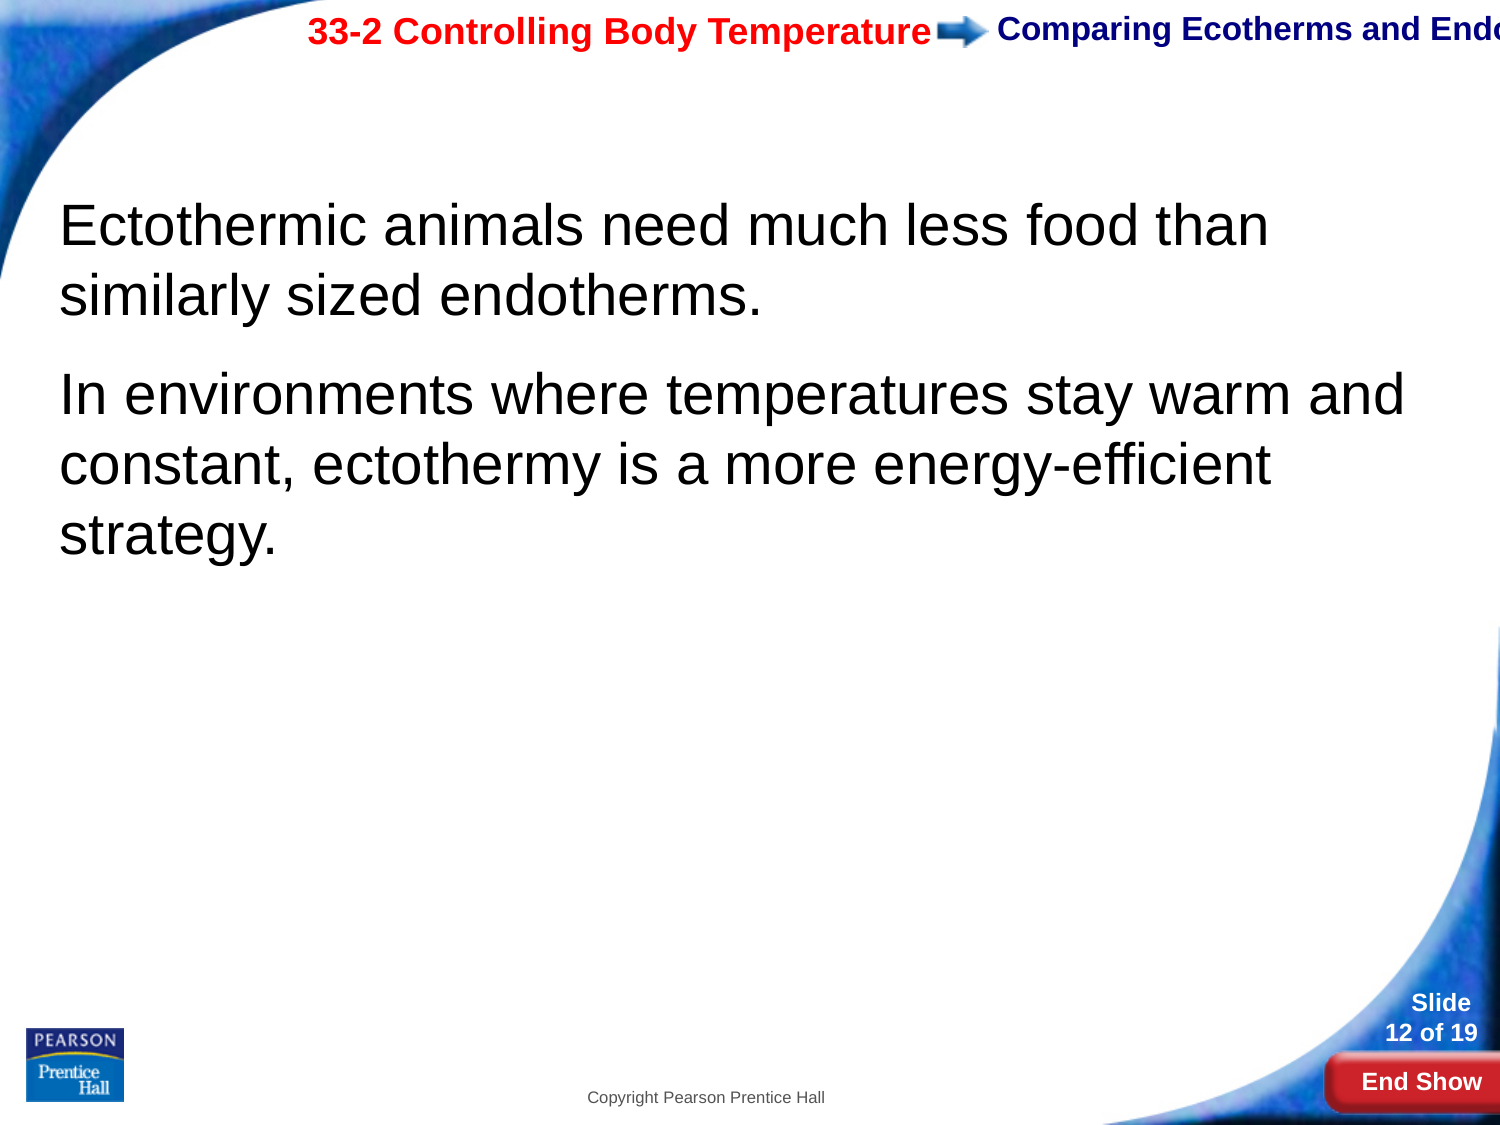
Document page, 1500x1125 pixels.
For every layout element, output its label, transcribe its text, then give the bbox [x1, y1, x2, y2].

picture [0, 0, 1500, 1125]
list Ectothermic animals need much less food than similarly sized endotherms. In environments where temperatures stay warm and constant, ectothermy is a more energy-efficient strategy. [44, 179, 1463, 976]
footer Copyright Pearson Prentice Hall [468, 1078, 945, 1105]
title Comparing Ecotherms and Endotherms [981, 0, 1500, 76]
